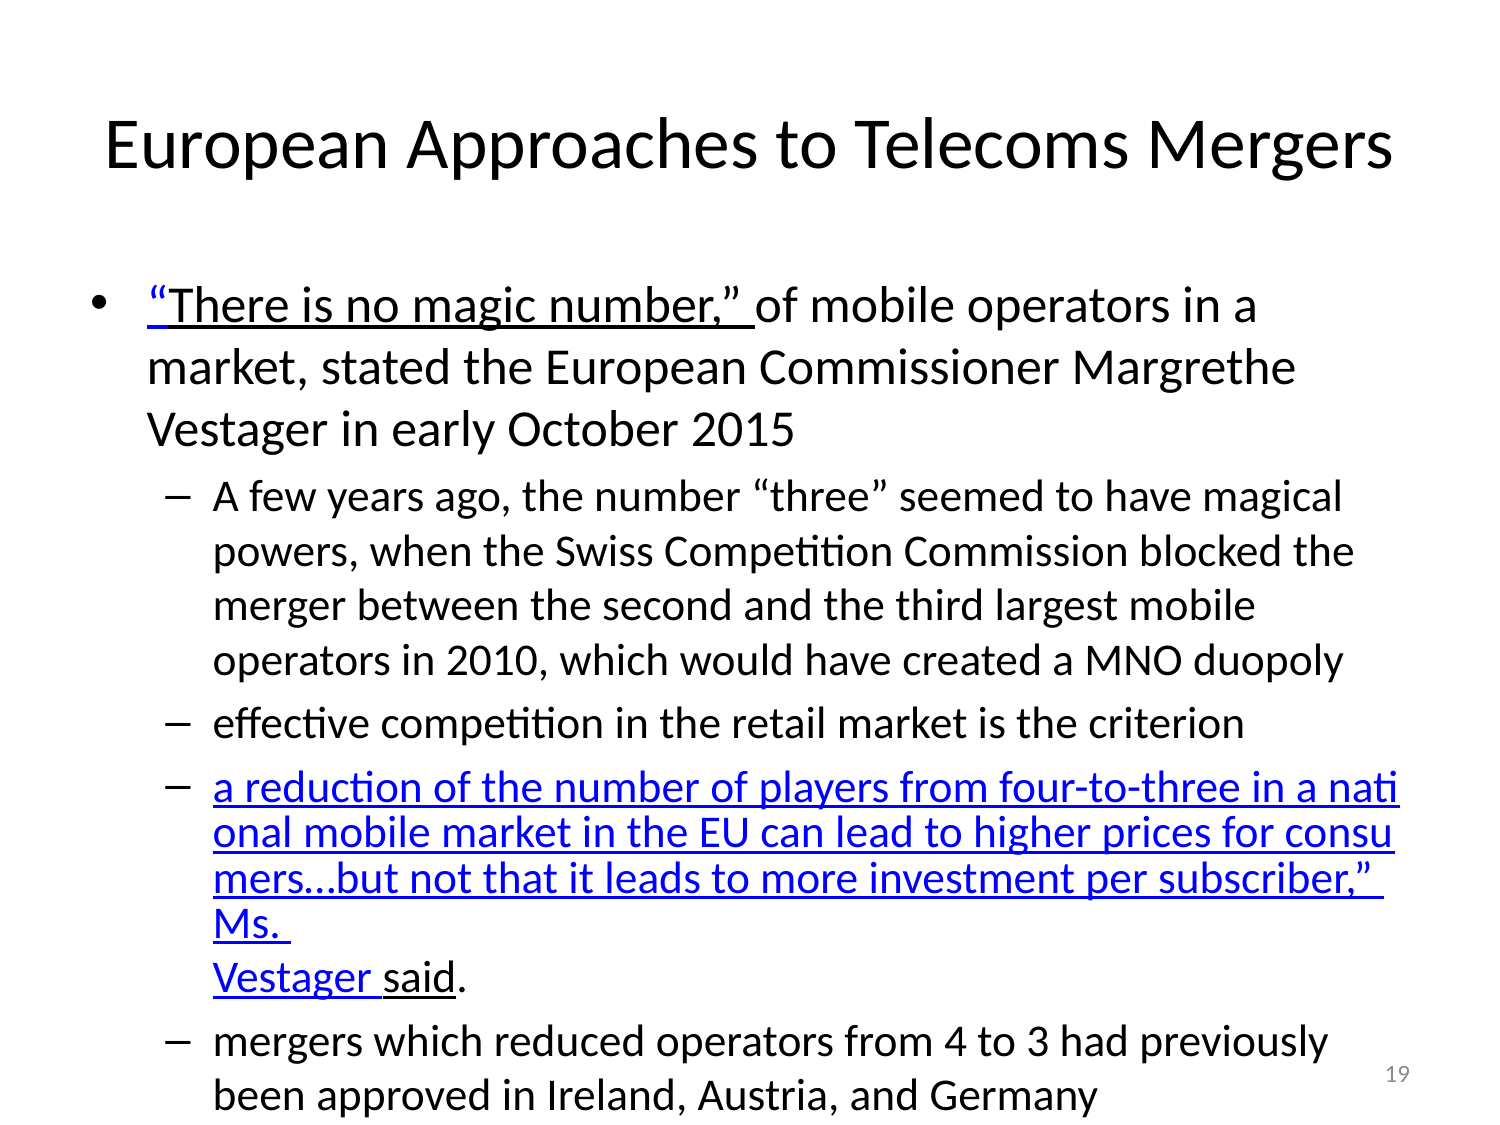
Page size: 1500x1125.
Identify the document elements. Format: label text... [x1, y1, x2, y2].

title European Approaches to Telecoms Mergers [75, 45, 1425, 233]
list “There is no magic number,” of mobile operators in a market, stated the European Commissioner Margrethe Vestager in early October 2015 A few years ago, the number “three” seemed to have magical powers, when the Swiss Competition Commission blocked the merger between the second and the third largest mobile operators in 2010, which would have created a MNO duopoly effective competition in the retail market is the criterion a reduction of the number of players from four-to-three in a national mobile market in the EU can lead to higher prices for consumers…but not that it leads to more investment per subscriber,” Ms. Vestager said. mergers which reduced operators from 4 to 3 had previously been approved in Ireland, Austria, and Germany [75, 262, 1425, 1005]
slide_number 19 [1074, 1042, 1425, 1103]
